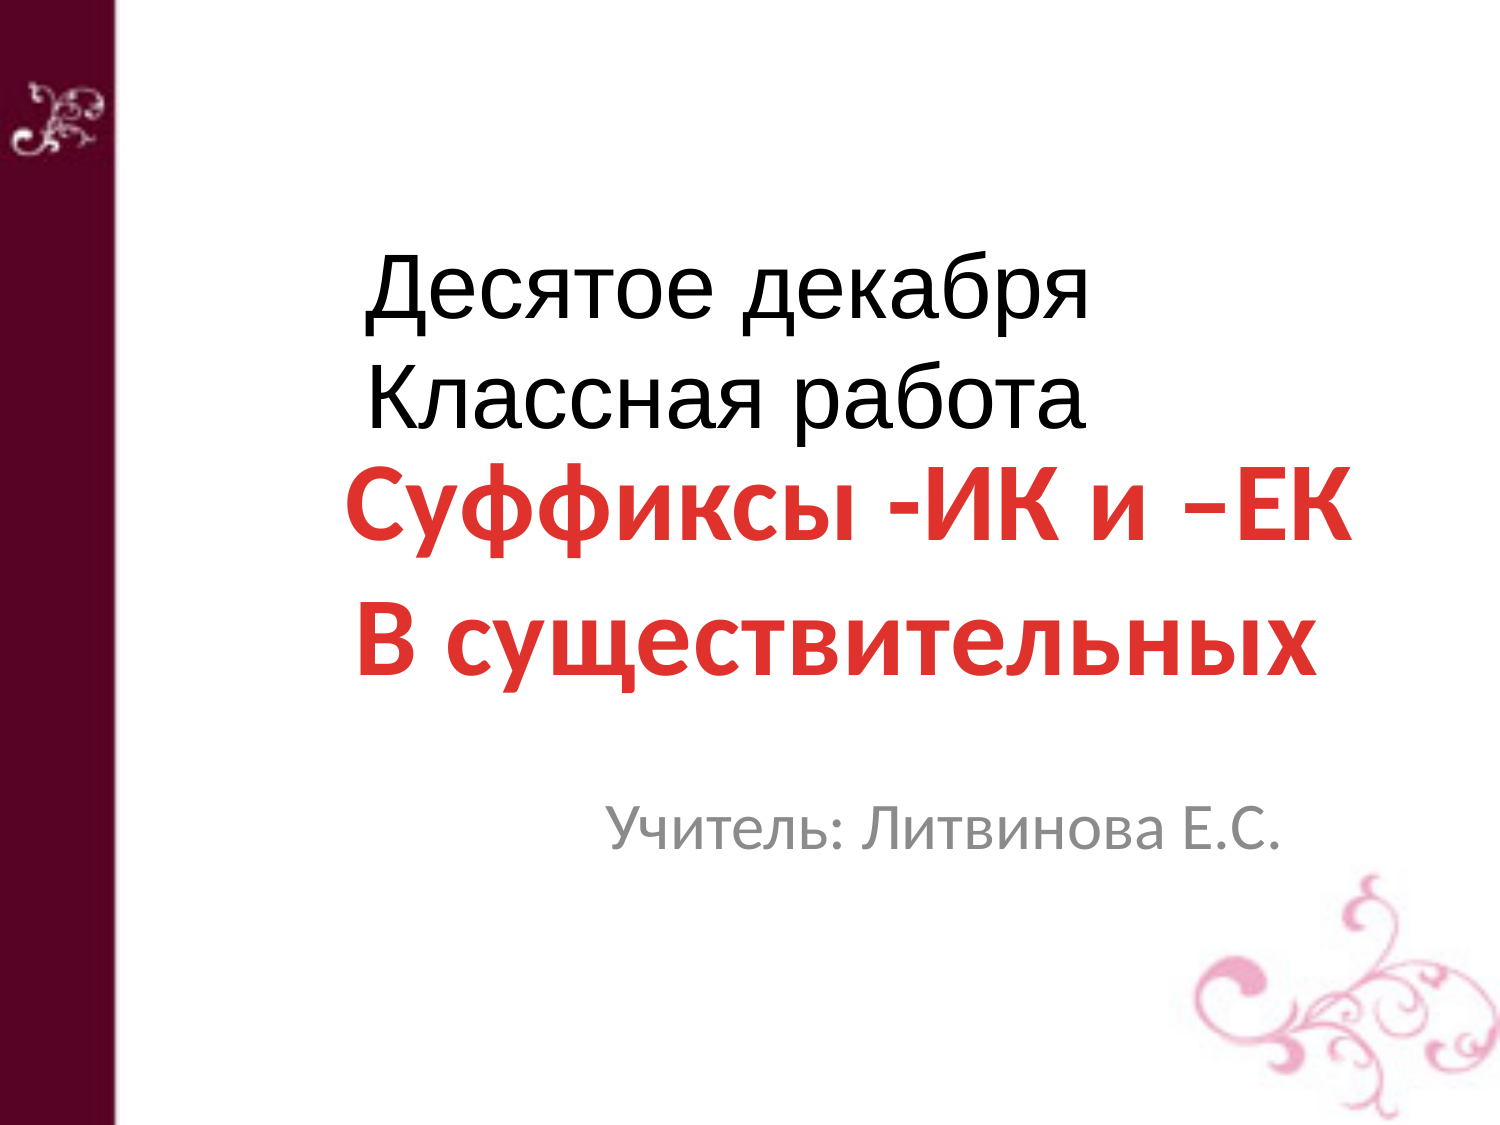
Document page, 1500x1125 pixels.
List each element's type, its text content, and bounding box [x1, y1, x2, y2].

picture [0, 0, 1500, 1125]
subtitle Учитель: Литвинова Е.С. [419, 775, 1470, 1063]
text_box Десятое декабря Классная работа [350, 219, 1497, 455]
text_box Суффиксы -ИК и –ЕК В существительных [330, 420, 1371, 706]
